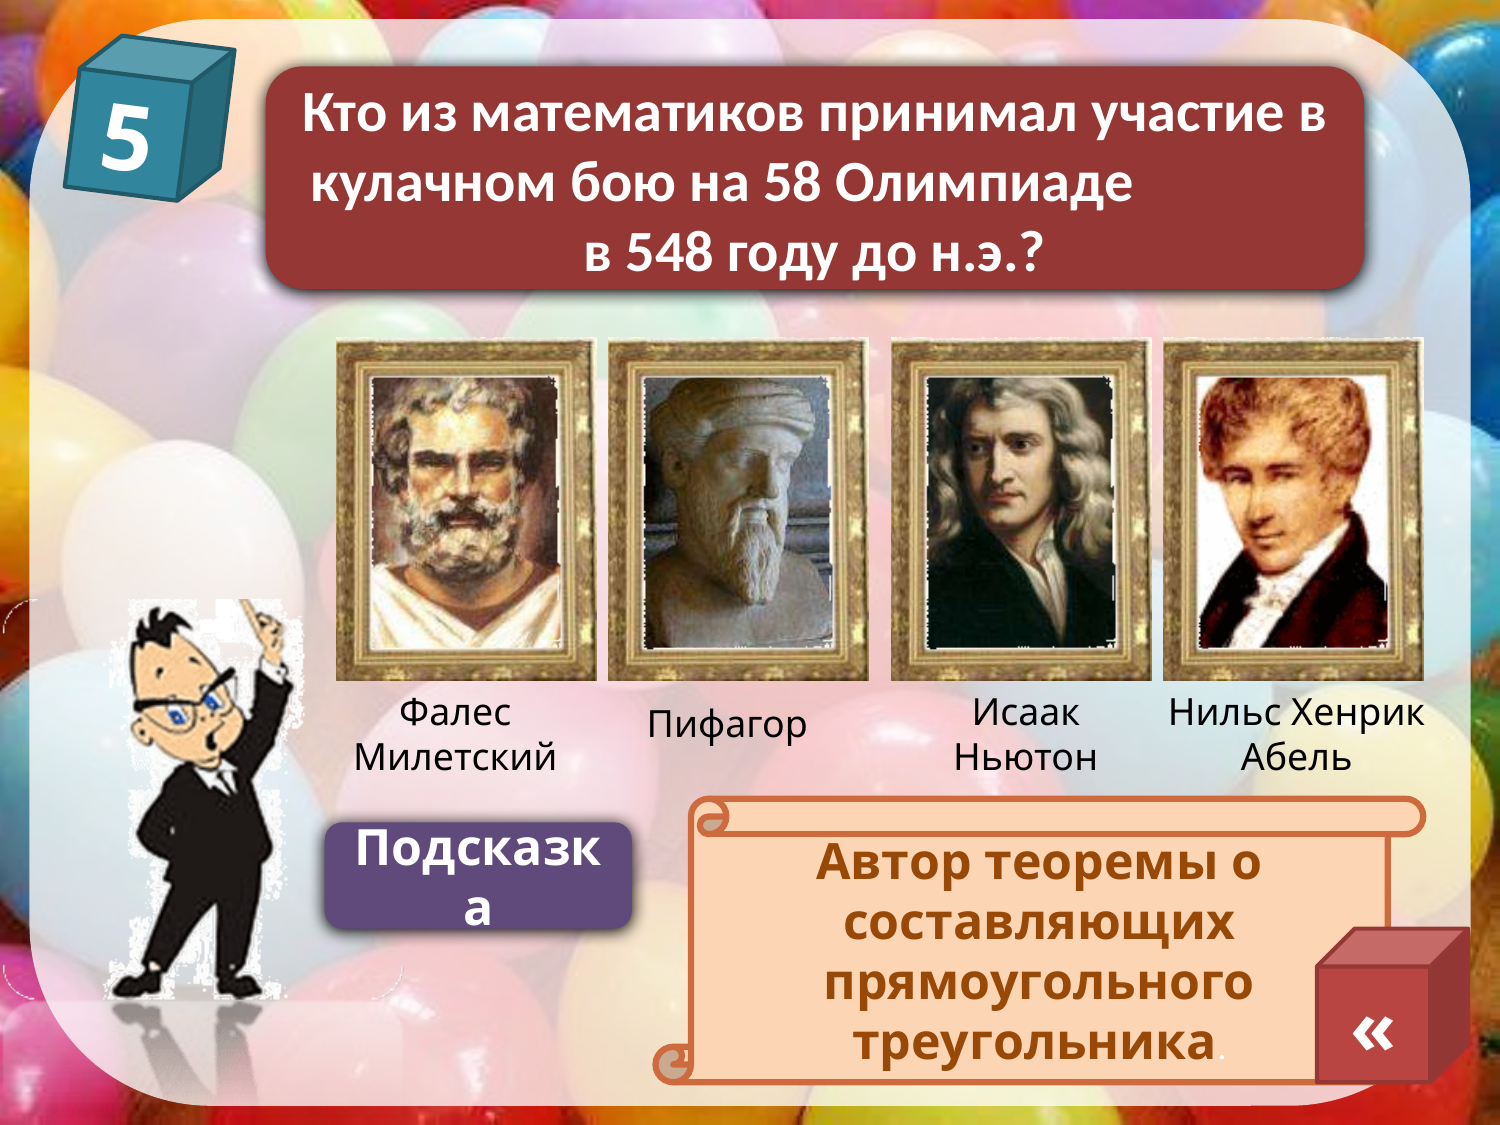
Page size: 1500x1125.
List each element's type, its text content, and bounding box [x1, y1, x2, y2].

text_box Пифагор [631, 692, 833, 753]
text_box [607, 337, 869, 681]
text_box Исаак Ньютон [938, 689, 1114, 786]
text_box « [1314, 926, 1471, 1085]
text_box Нильс Хенрик Абель [1152, 680, 1441, 786]
text_box Кто из математиков принимал участие в кулачном бою на 58 Олимпиаде в 548 году до н.э.? [265, 66, 1365, 289]
text_box 5 [62, 33, 237, 203]
text_box Подсказка [412, 822, 632, 929]
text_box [1163, 337, 1424, 681]
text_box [336, 337, 597, 681]
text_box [891, 337, 1152, 681]
picture [0, 0, 1500, 1125]
text_box Автор теоремы о составляющих прямоугольного треугольника. [653, 796, 1426, 1085]
text_box Фалес Милетский [412, 689, 573, 786]
